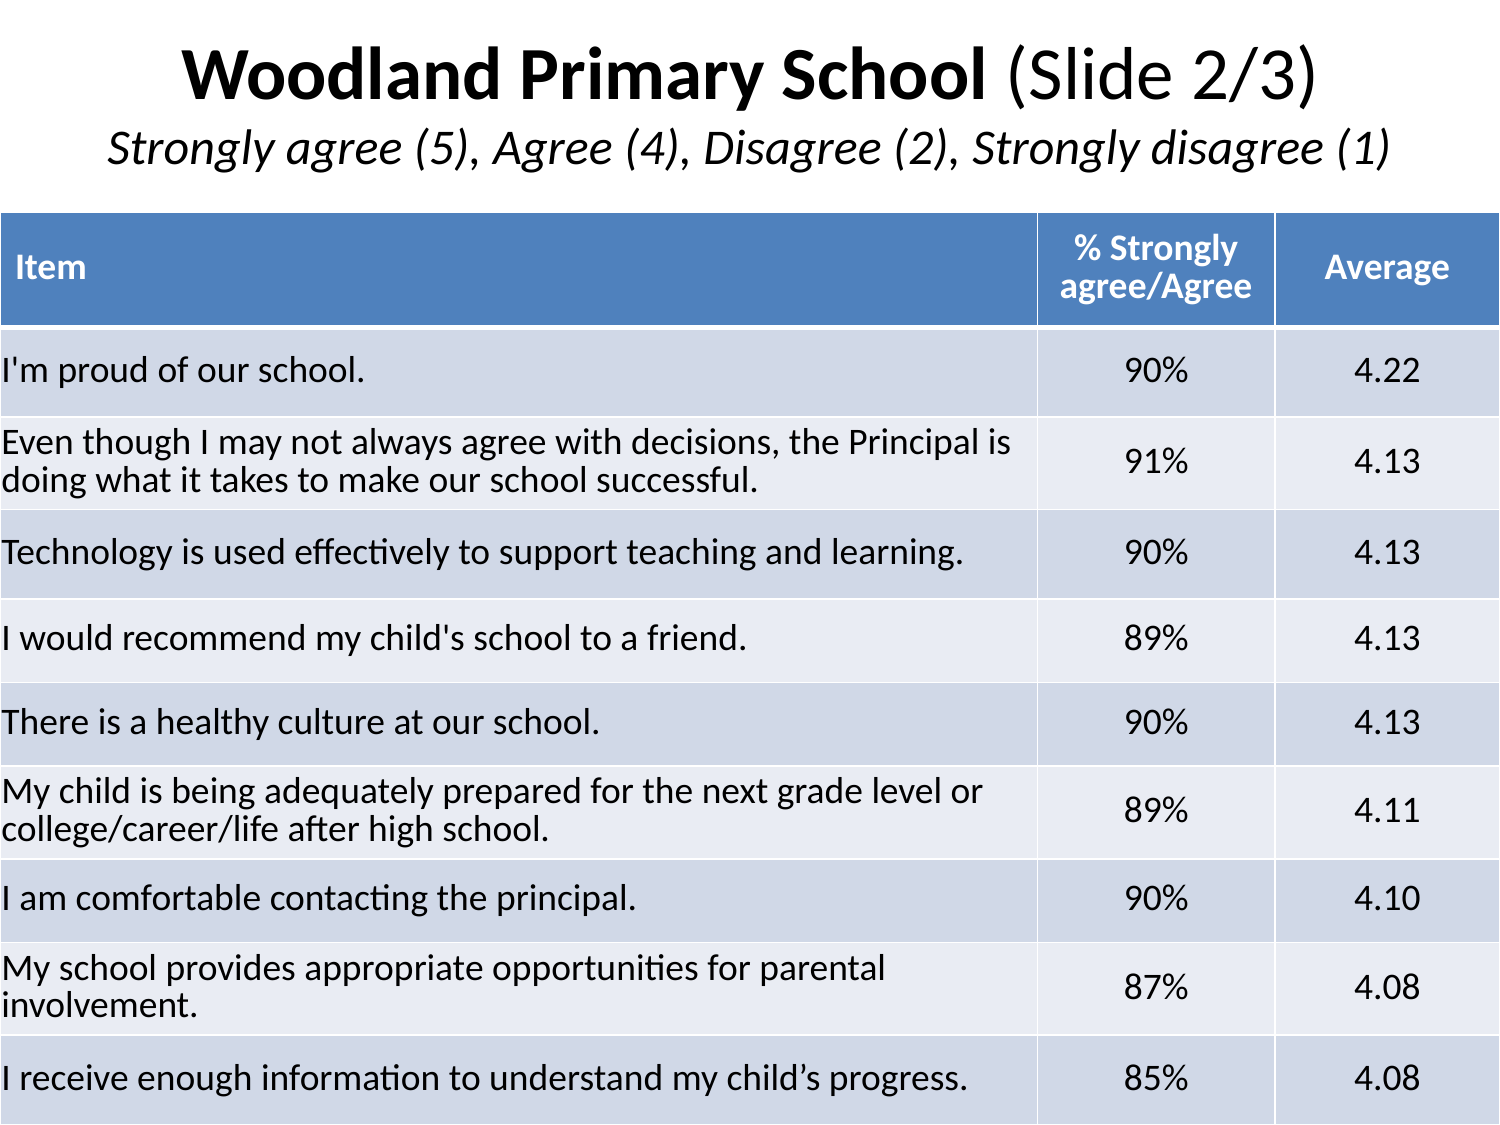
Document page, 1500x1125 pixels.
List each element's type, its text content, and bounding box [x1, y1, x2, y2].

table_cell 4.13 [1276, 418, 1499, 509]
table_cell There is a healthy culture at our school. [1, 683, 1037, 765]
table_cell 89% [1038, 767, 1274, 858]
title Woodland Primary School (Slide 2/3) Strongly agree (5), Agree (4), Disagree (2), Strongly disagree (1) [0, 0, 1500, 200]
table_cell My child is being adequately prepared for the next grade level or college/career/life after high school. [1, 767, 1037, 858]
table_cell 4.22 [1276, 330, 1499, 416]
table_cell 89% [1038, 600, 1274, 682]
table_cell My school provides appropriate opportunities for parental involvement. [1, 943, 1037, 1034]
table_cell 90% [1038, 683, 1274, 765]
table_header Item [1, 213, 1037, 325]
table_cell 90% [1038, 510, 1274, 598]
table_cell Even though I may not always agree with decisions, the Principal is doing what it takes to make our school successful. [1, 418, 1037, 509]
table_cell I'm proud of our school. [1, 330, 1037, 416]
table_cell 90% [1038, 860, 1274, 942]
table_cell 4.13 [1276, 600, 1499, 682]
table_cell 91% [1038, 418, 1274, 509]
table_cell 4.13 [1276, 683, 1499, 765]
table_cell 4.08 [1276, 943, 1499, 1034]
table_cell I would recommend my child's school to a friend. [1, 600, 1037, 682]
table_header Average [1276, 213, 1499, 325]
table_cell 4.10 [1276, 860, 1499, 942]
table_cell Technology is used effectively to support teaching and learning. [1, 510, 1037, 598]
table_cell I receive enough information to understand my child’s progress. [1, 1036, 1037, 1124]
table_cell 4.13 [1276, 510, 1499, 598]
table_cell 85% [1038, 1036, 1274, 1124]
table_cell 4.11 [1276, 767, 1499, 858]
table_cell 4.08 [1276, 1036, 1499, 1124]
table_cell 90% [1038, 330, 1274, 416]
table_header % Strongly agree/Agree [1038, 213, 1274, 325]
table_cell 87% [1038, 943, 1274, 1034]
table_cell I am comfortable contacting the principal. [1, 860, 1037, 942]
